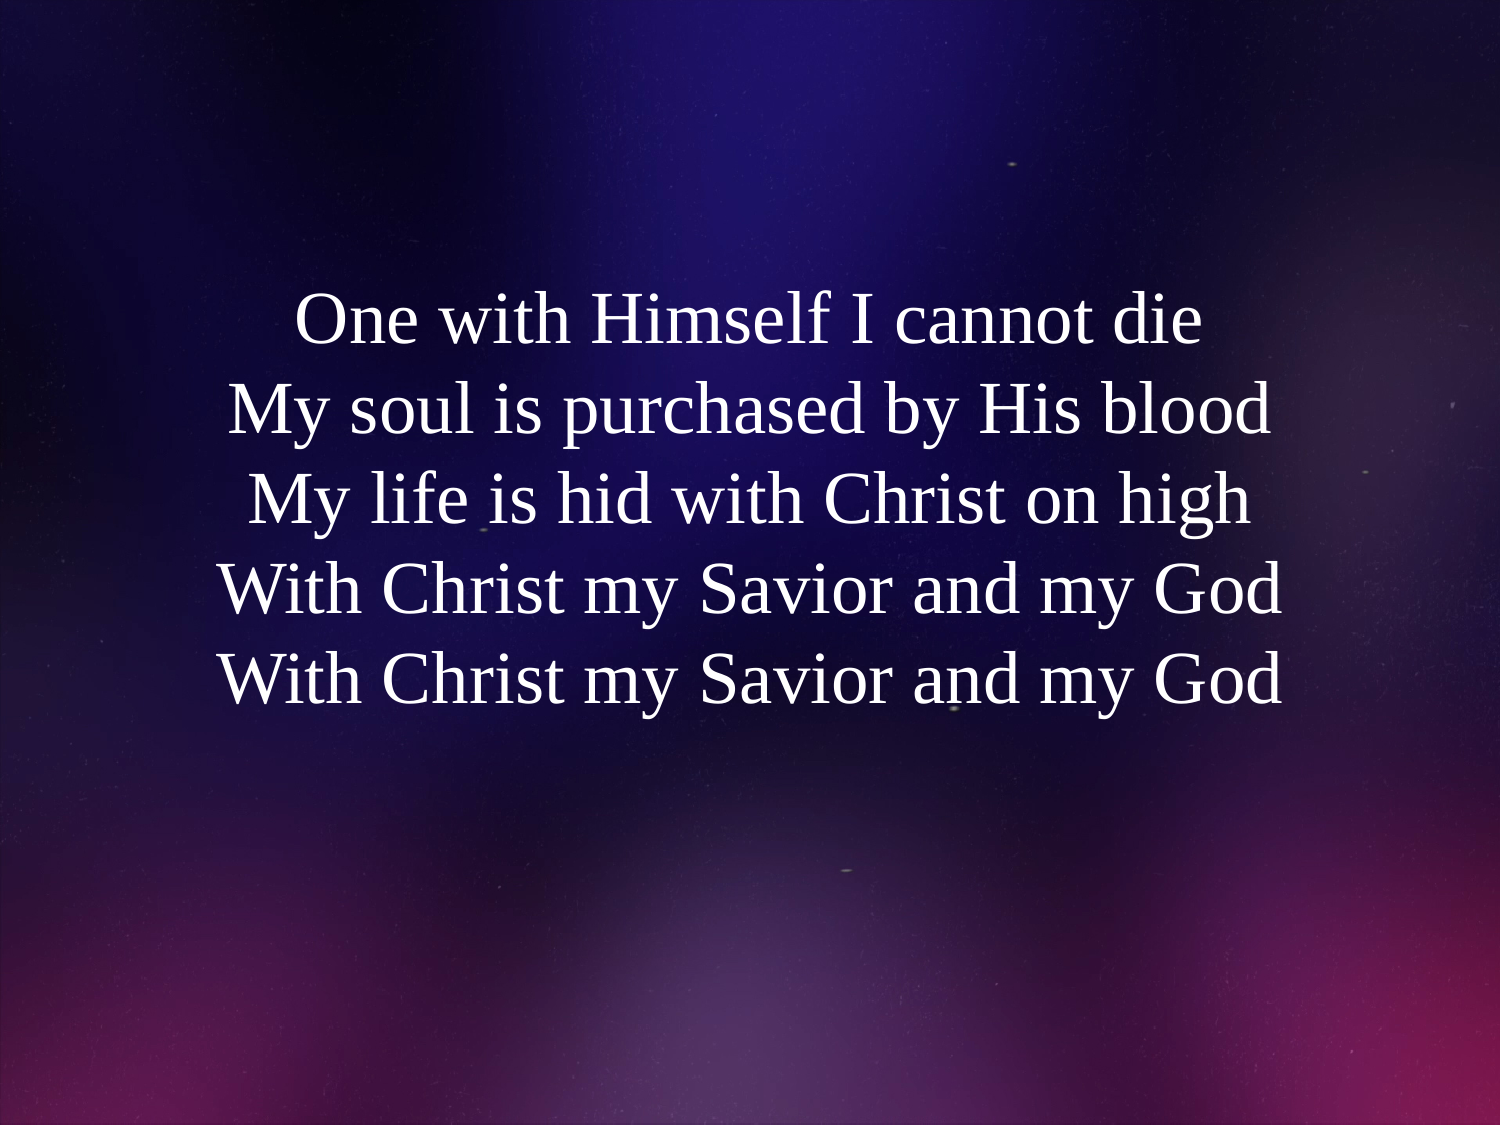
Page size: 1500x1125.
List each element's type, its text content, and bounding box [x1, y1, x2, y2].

picture [0, 0, 1500, 1125]
title One with Himself I cannot die My soul is purchased by His blood My life is hid with Christ on high With Christ my Savior and my God With Christ my Savior and my God [112, 399, 1388, 588]
